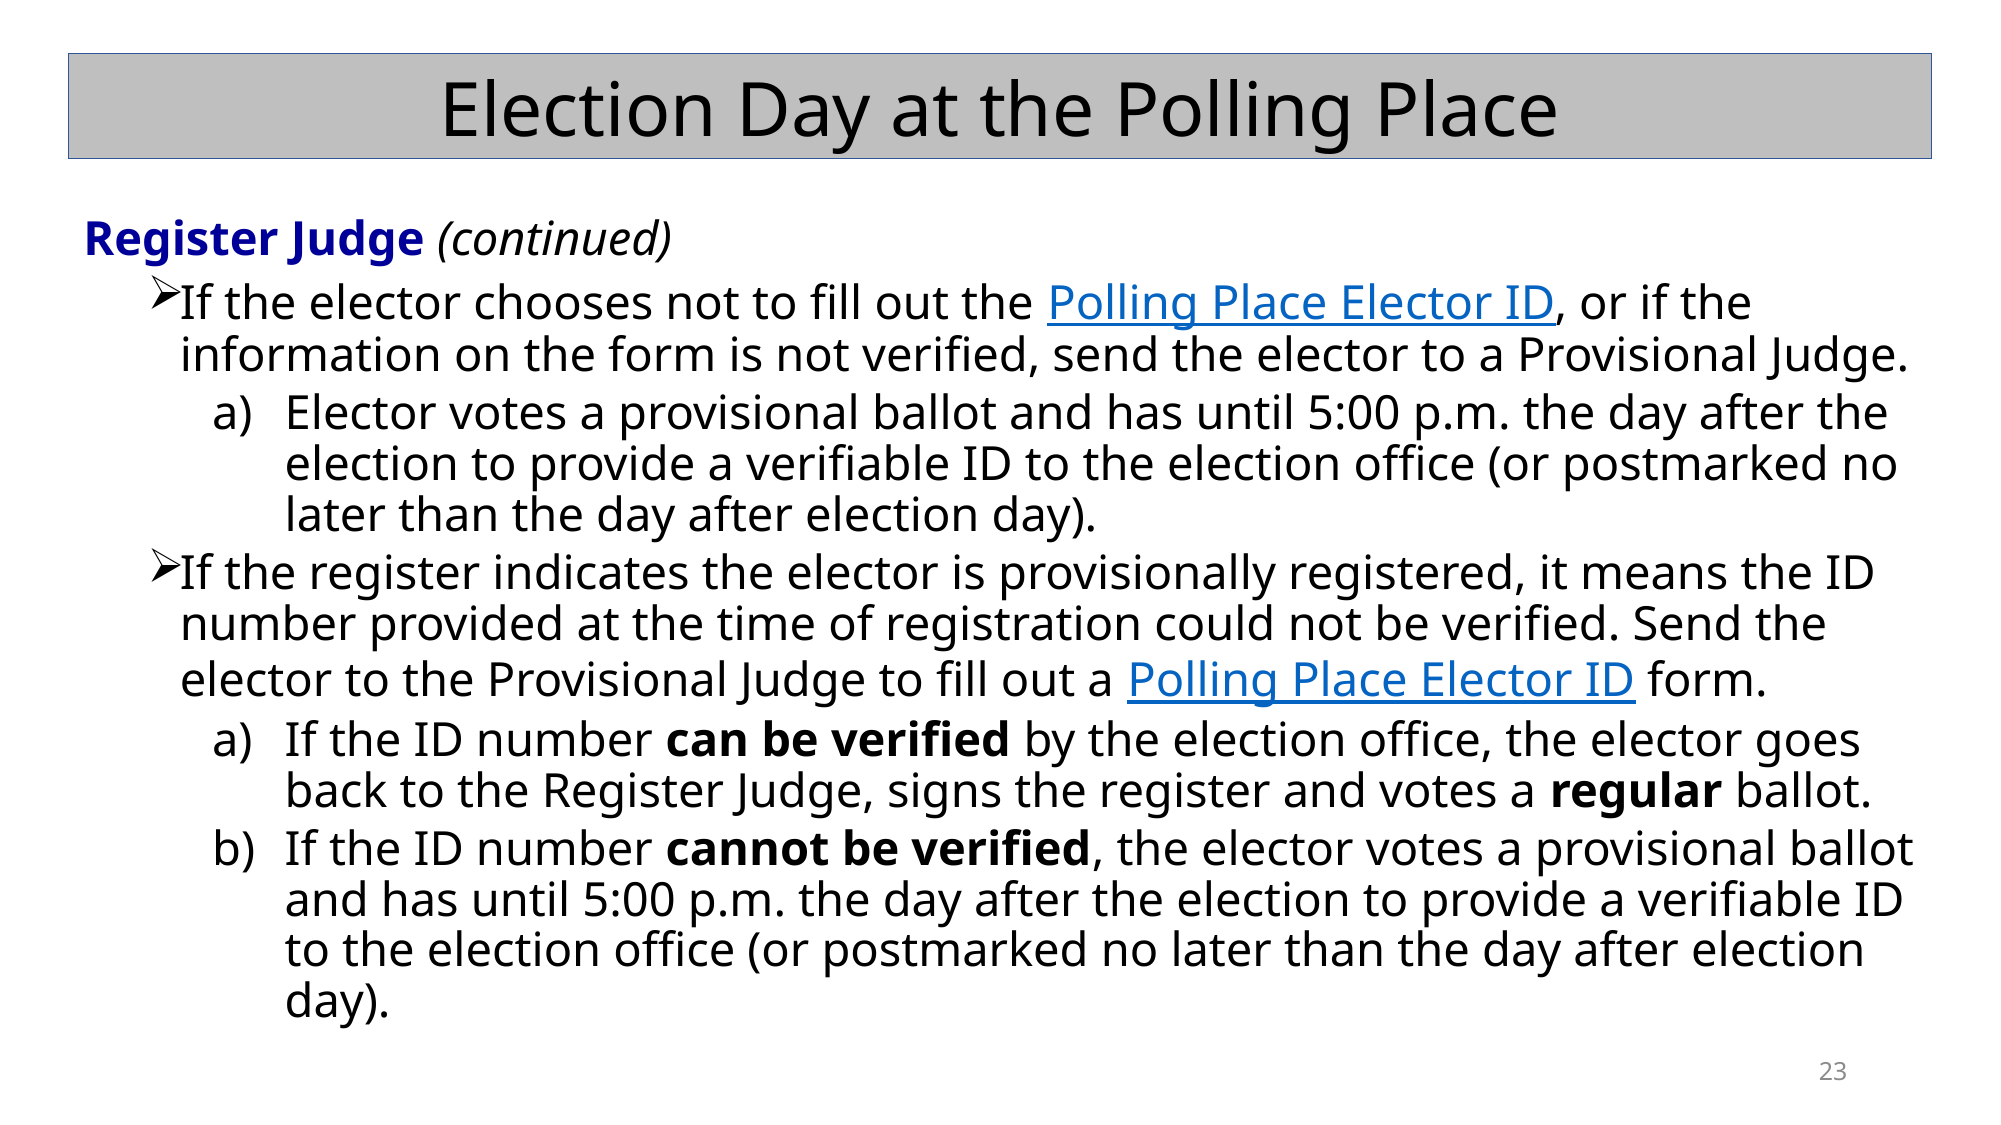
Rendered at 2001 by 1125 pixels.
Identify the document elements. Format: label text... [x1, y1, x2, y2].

text_box Election Day at the Polling Place [68, 53, 1932, 159]
list Register Judge (continued) If the elector chooses not to fill out the Polling Place Elector ID, or if the information on the form is not verified, send the elector to a Provisional Judge. Elector votes a provisional ballot and has until 5:00 p.m. the day after the election to provide a verifiable ID to the election office (or postmarked no later than the day after election day). If the register indicates the elector is provisionally registered, it means the ID number provided at the time of registration could not be verified. Send the elector to the Provisional Judge to fill out a Polling Place Elector ID form. If the ID number can be verified by the election office, the elector goes back to the Register Judge, signs the register and votes a regular ballot. If the ID number cannot be verified, the elector votes a provisional ballot and has until 5:00 p.m. the day after the election to provide a verifiable ID to the election office (or postmarked no later than the day after election day). [68, 207, 1932, 1083]
slide_number 23 [1412, 1042, 1863, 1103]
